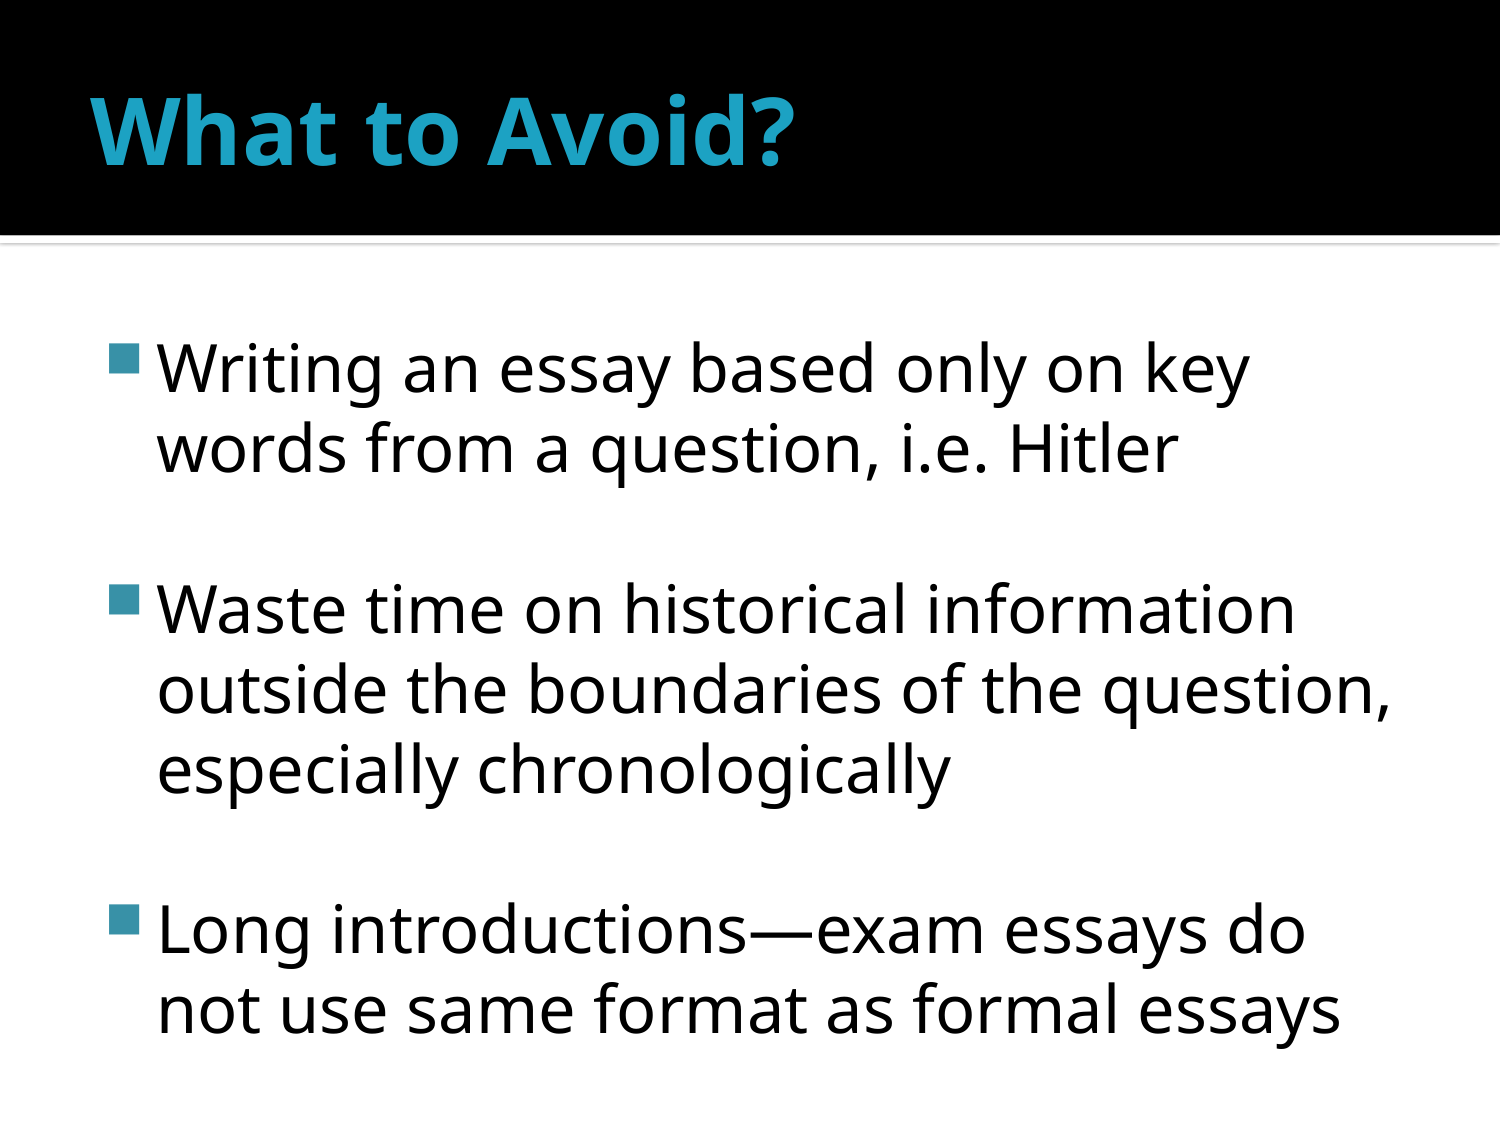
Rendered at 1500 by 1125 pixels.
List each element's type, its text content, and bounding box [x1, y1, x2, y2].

list Writing an essay based only on key words from a question, i.e. Hitler Waste time on historical information outside the boundaries of the question, especially chronologically Long introductions—exam essays do not use same format as formal essays [75, 231, 1425, 1125]
title What to Avoid? [75, 25, 1425, 231]
